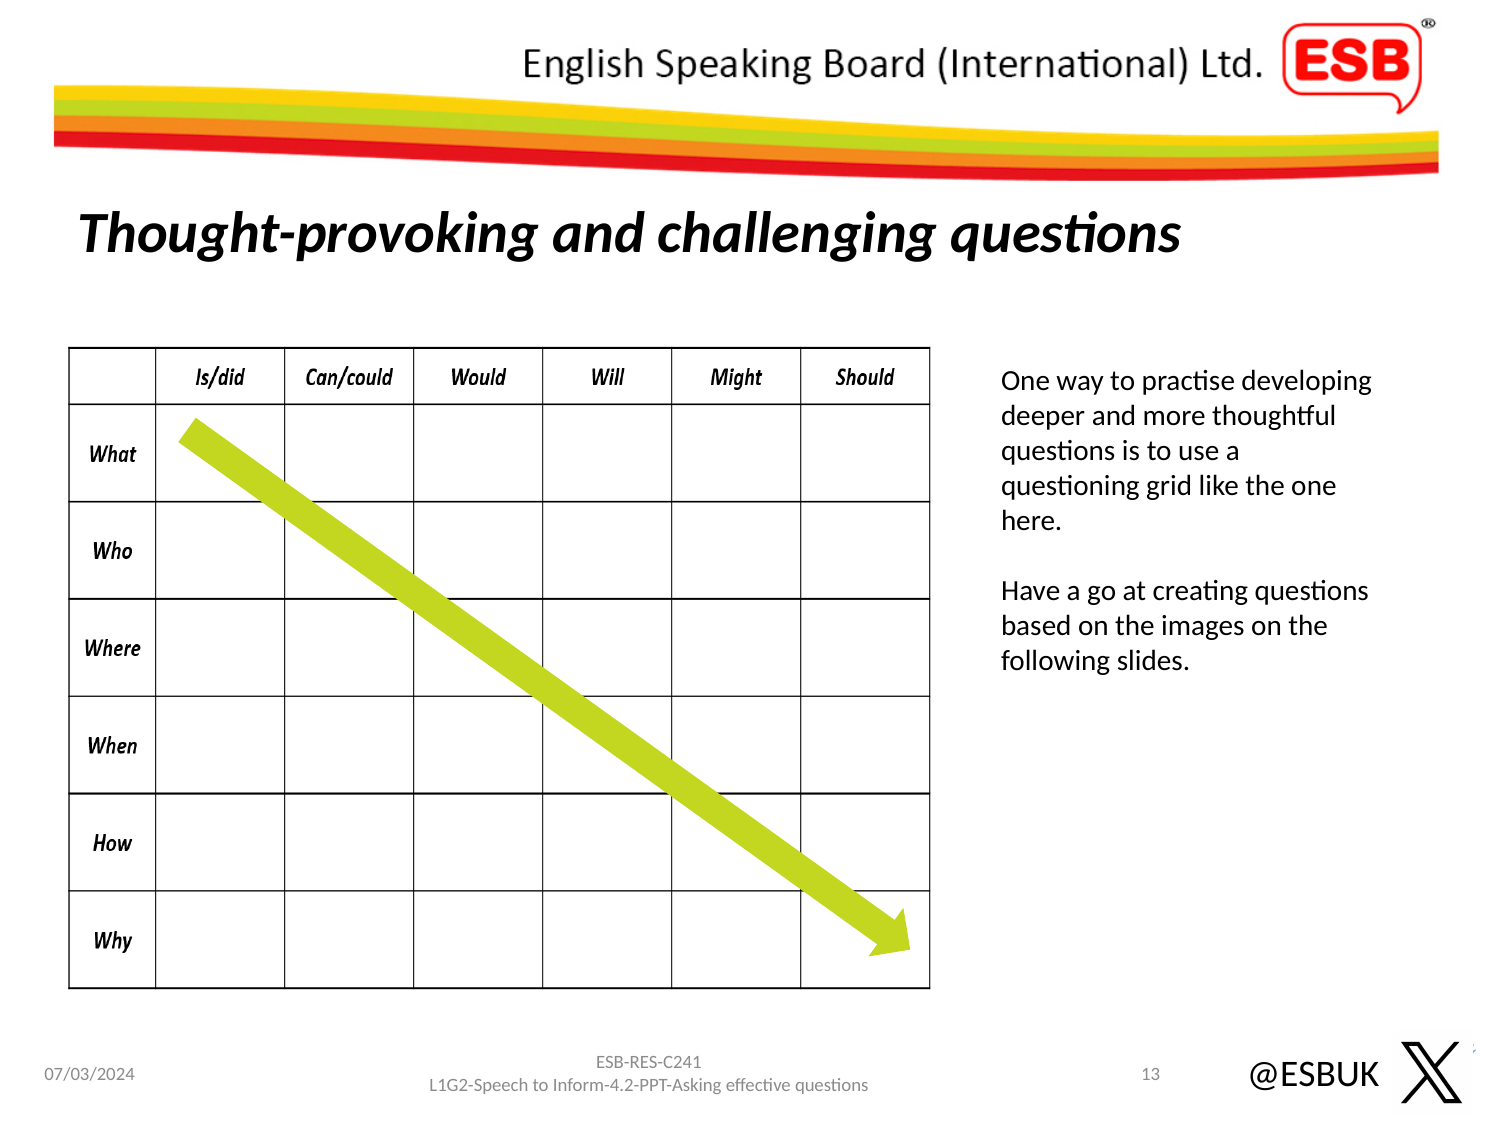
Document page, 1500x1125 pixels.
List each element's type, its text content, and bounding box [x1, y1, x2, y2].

picture [0, 0, 1500, 189]
picture [1393, 1029, 1476, 1116]
title Thought-provoking and challenging questions [62, 174, 1357, 293]
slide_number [29, 1042, 367, 1103]
slide_number 13 [930, 1042, 1176, 1103]
text_box One way to practise developing deeper and more thoughtful questions is to use a questioning grid like the one here. Have a go at creating questions based on the images on the following slides. [986, 354, 1400, 684]
footer ESB-RES-C241 L1G2-Speech to Inform-4.2-PPT-Asking effective questions [395, 1042, 902, 1103]
picture [68, 346, 931, 990]
